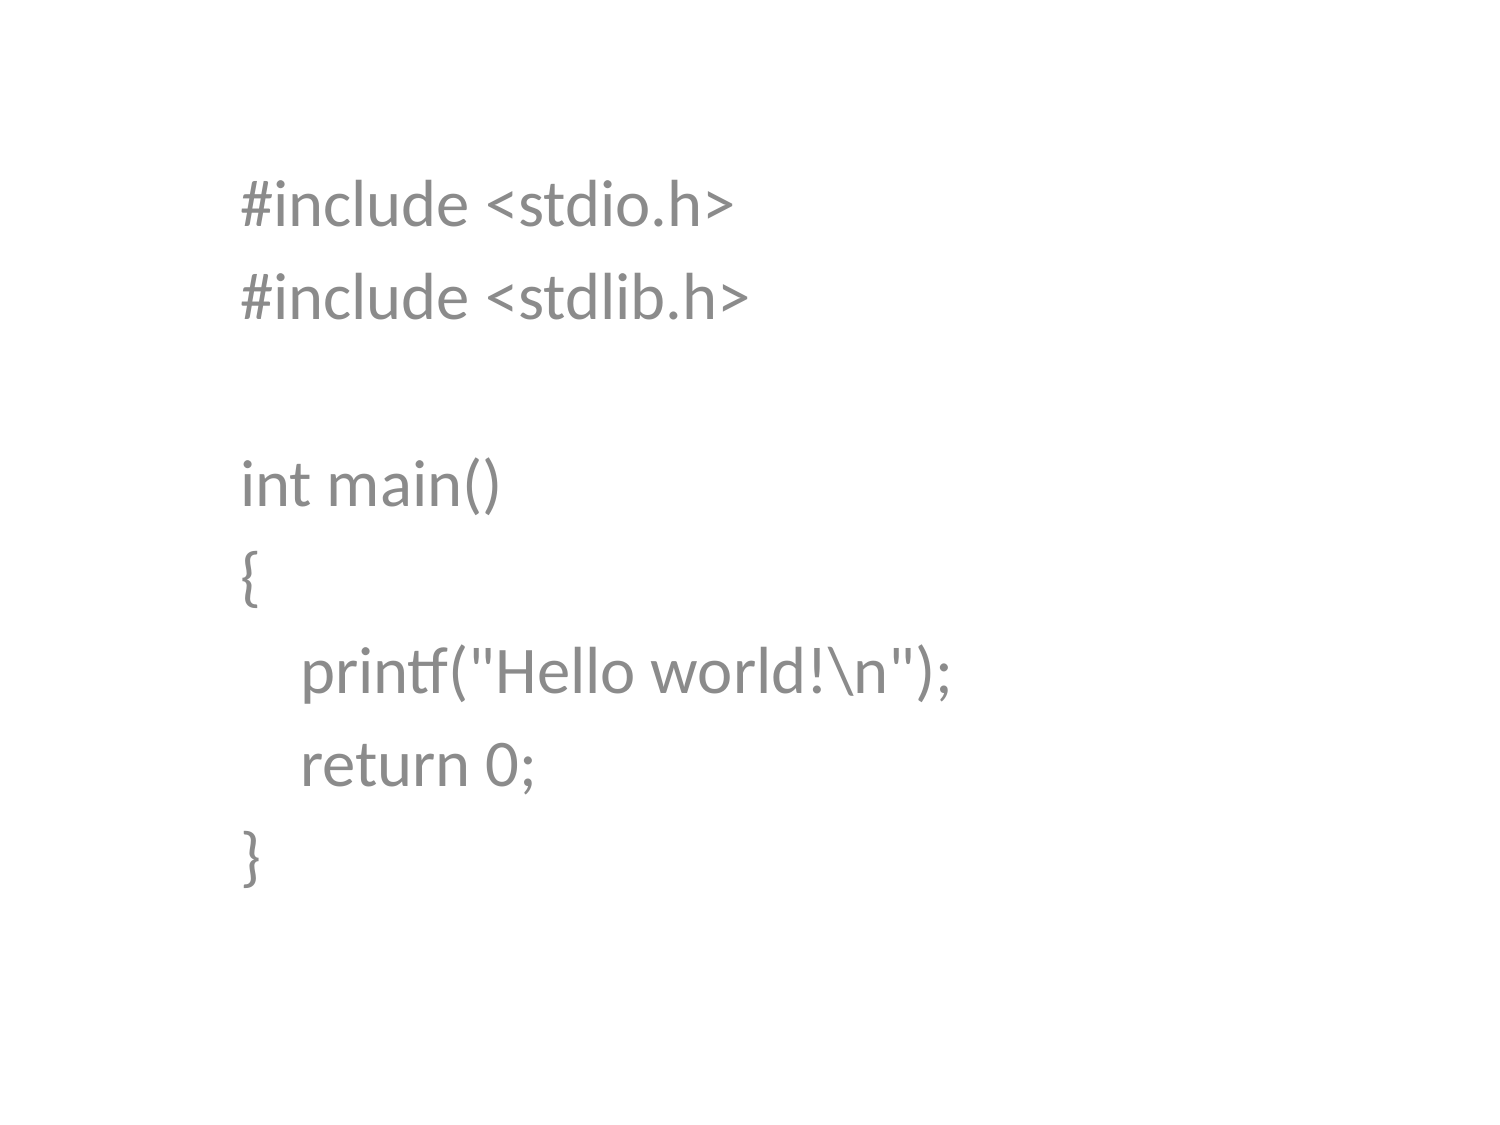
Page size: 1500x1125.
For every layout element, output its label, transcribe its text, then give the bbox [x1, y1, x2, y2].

subtitle #include <stdio.h> #include <stdlib.h> int main() { printf("Hello world!\n"); return 0; } [225, 152, 1275, 925]
